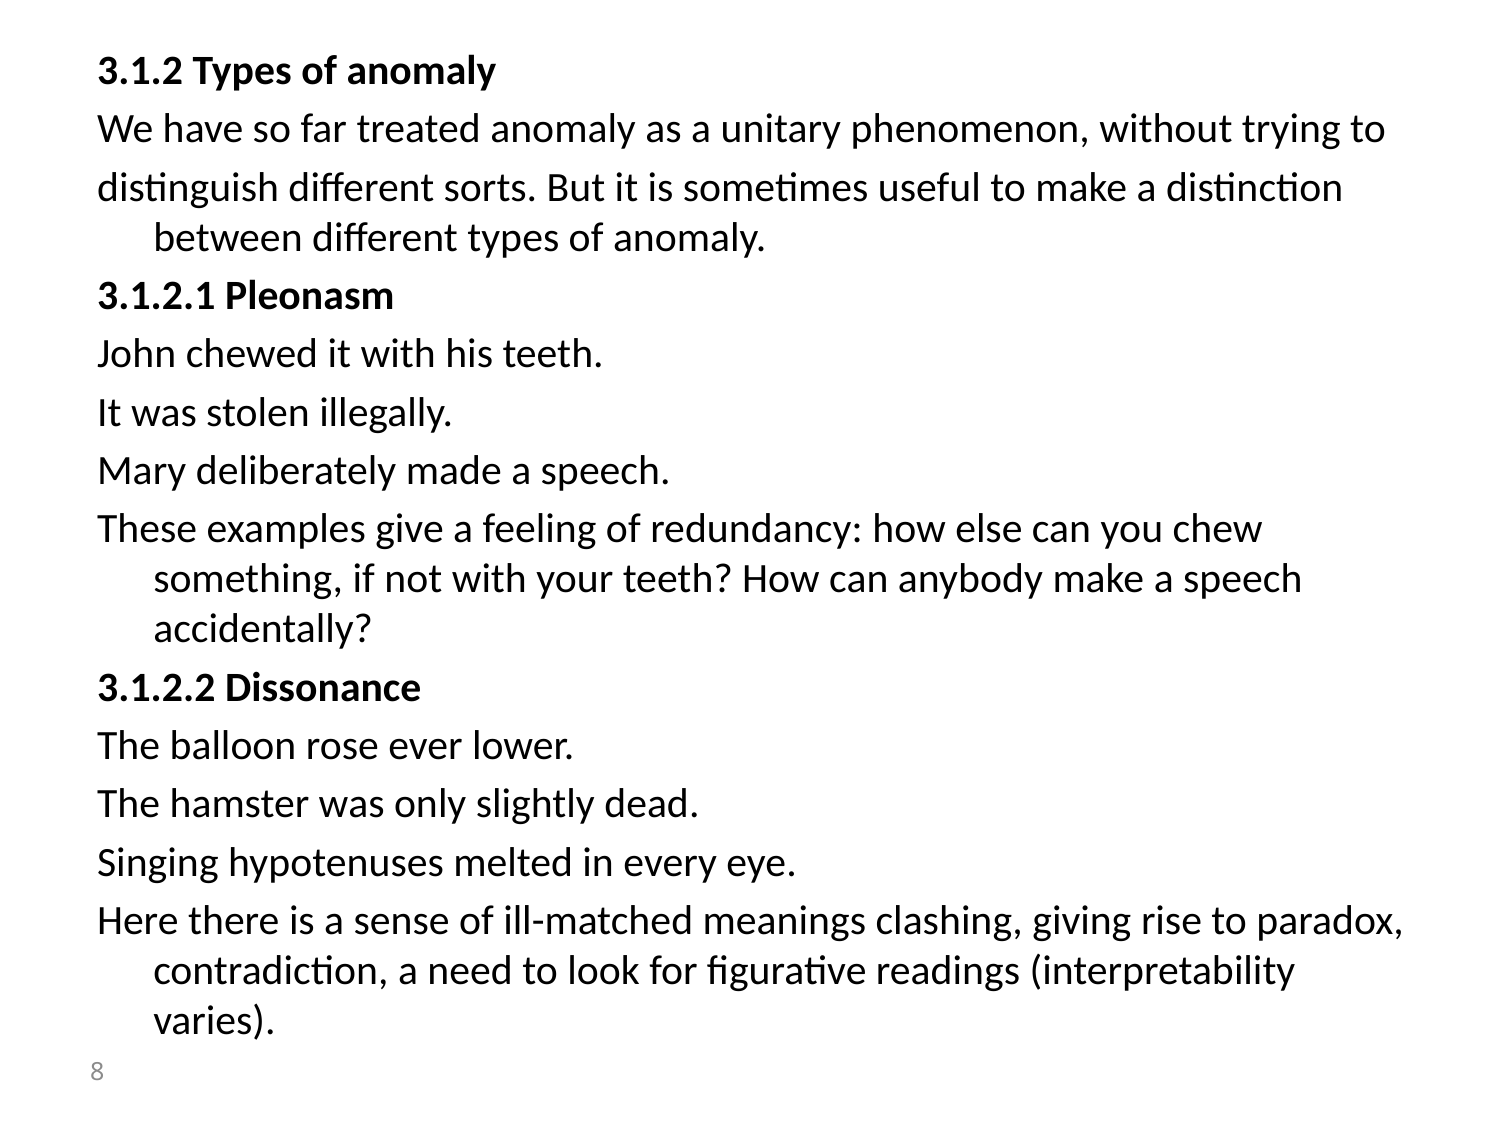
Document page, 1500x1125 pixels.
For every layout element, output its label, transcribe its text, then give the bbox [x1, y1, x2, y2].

slide_number 8 [75, 1042, 425, 1103]
list 3.1.2 Types of anomaly We have so far treated anomaly as a unitary phenomenon, without trying to distinguish different sorts. But it is sometimes useful to make a distinction between different types of anomaly. 3.1.2.1 Pleonasm John chewed it with his teeth. It was stolen illegally. Mary deliberately made a speech. These examples give a feeling of redundancy: how else can you chew something, if not with your teeth? How can anybody make a speech accidentally? 3.1.2.2 Dissonance The balloon rose ever lower. The hamster was only slightly dead. Singing hypotenuses melted in every eye. Here there is a sense of ill-matched meanings clashing, giving rise to paradox, contradiction, a need to look for figurative readings (interpretability varies). [82, 35, 1425, 1090]
